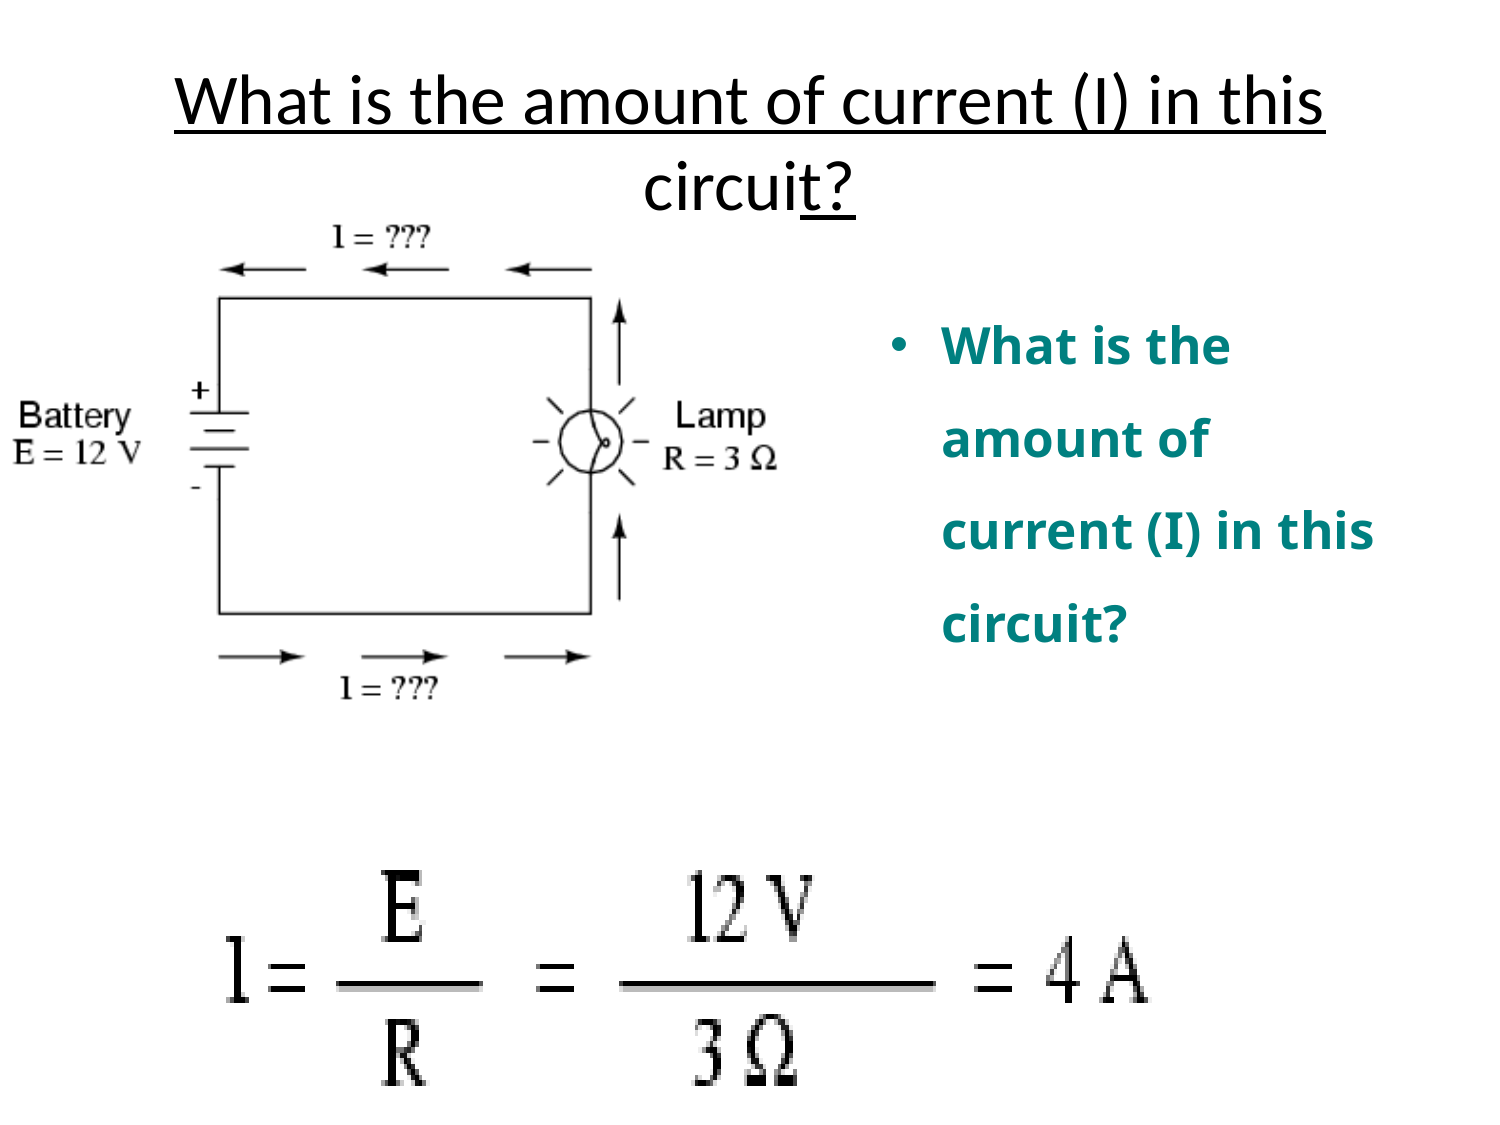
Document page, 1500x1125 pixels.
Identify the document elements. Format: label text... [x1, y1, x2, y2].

title What is the amount of current (I) in this circuit? [75, 45, 1425, 233]
picture [0, 212, 801, 713]
picture [199, 837, 1176, 1125]
list What is the amount of current (I) in this circuit? [875, 275, 1425, 663]
